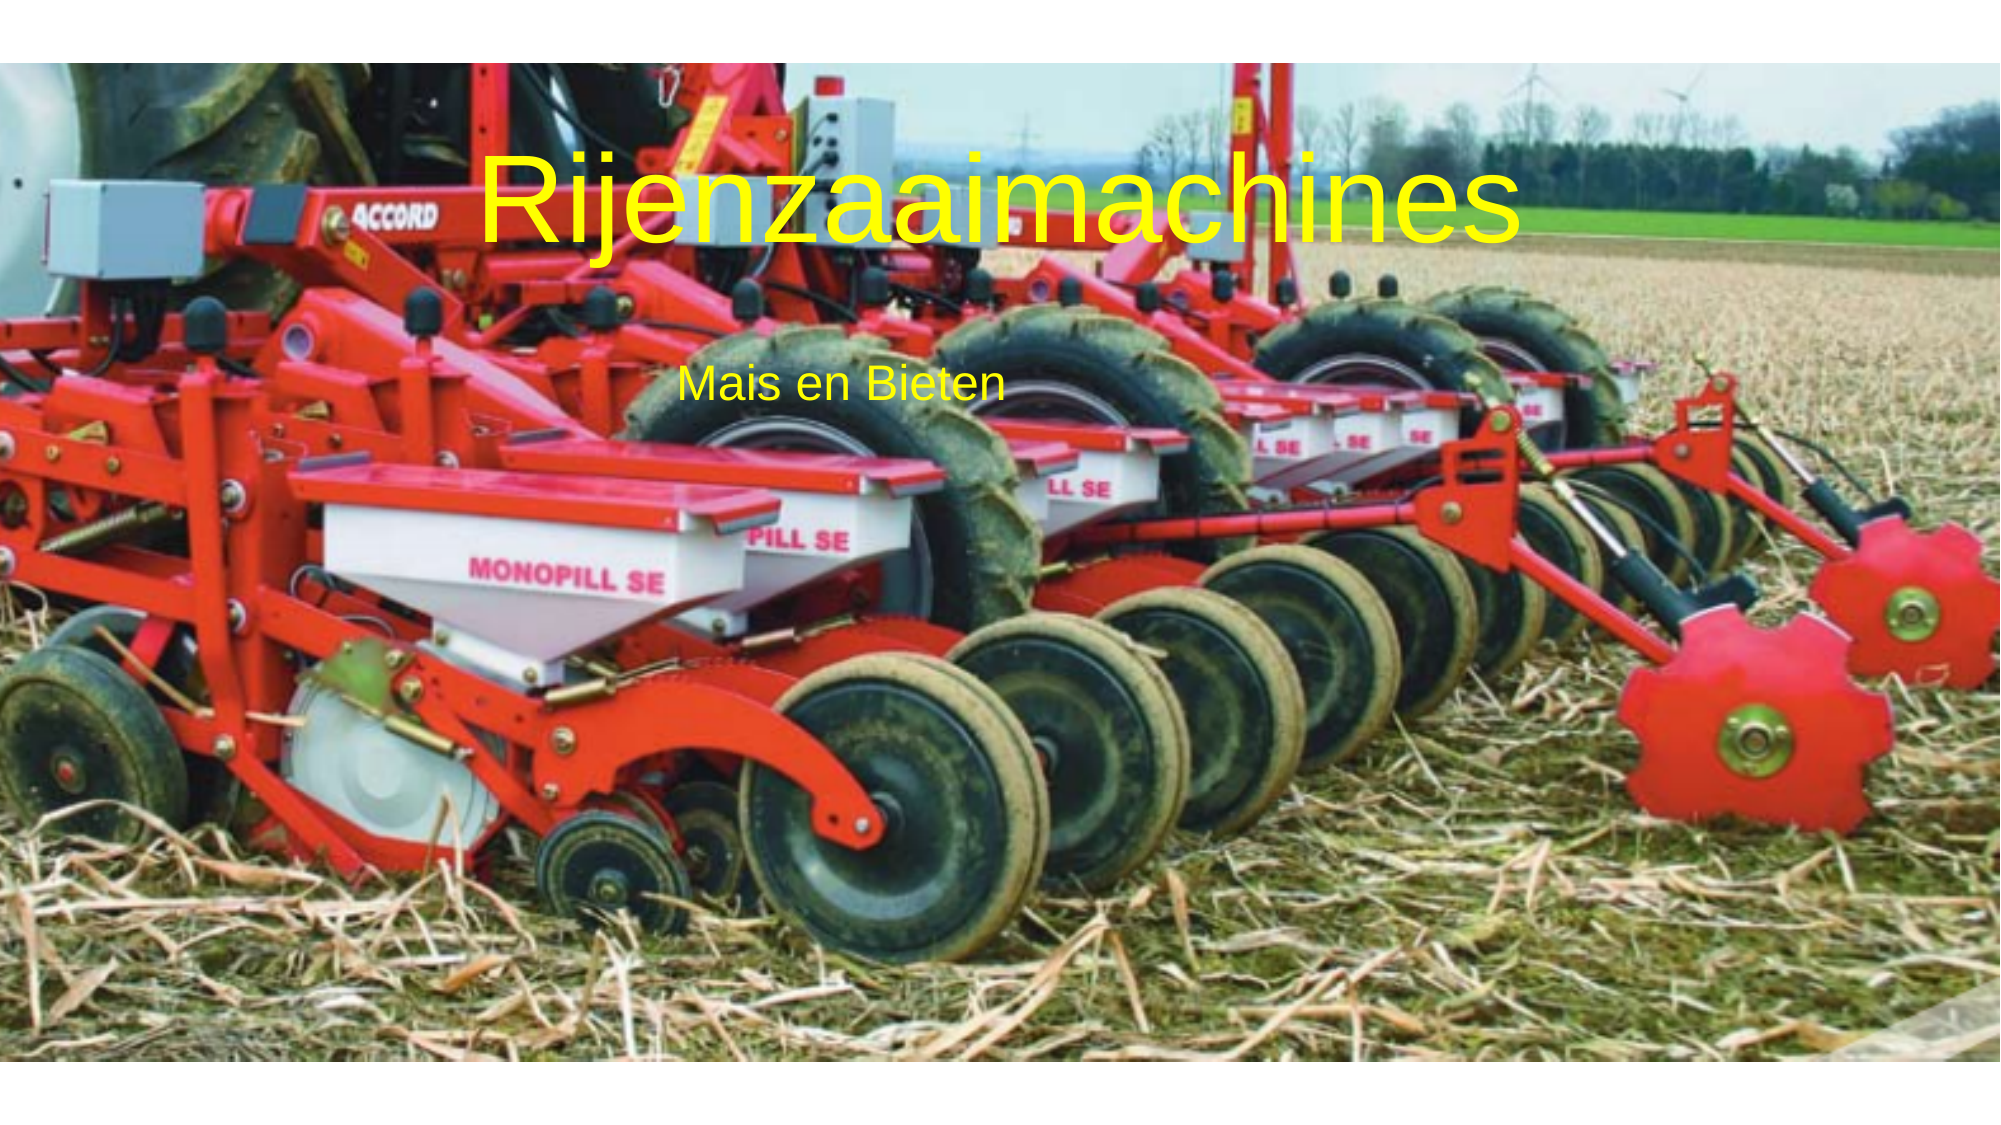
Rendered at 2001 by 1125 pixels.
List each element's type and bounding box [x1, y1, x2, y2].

picture [0, 63, 2000, 1062]
